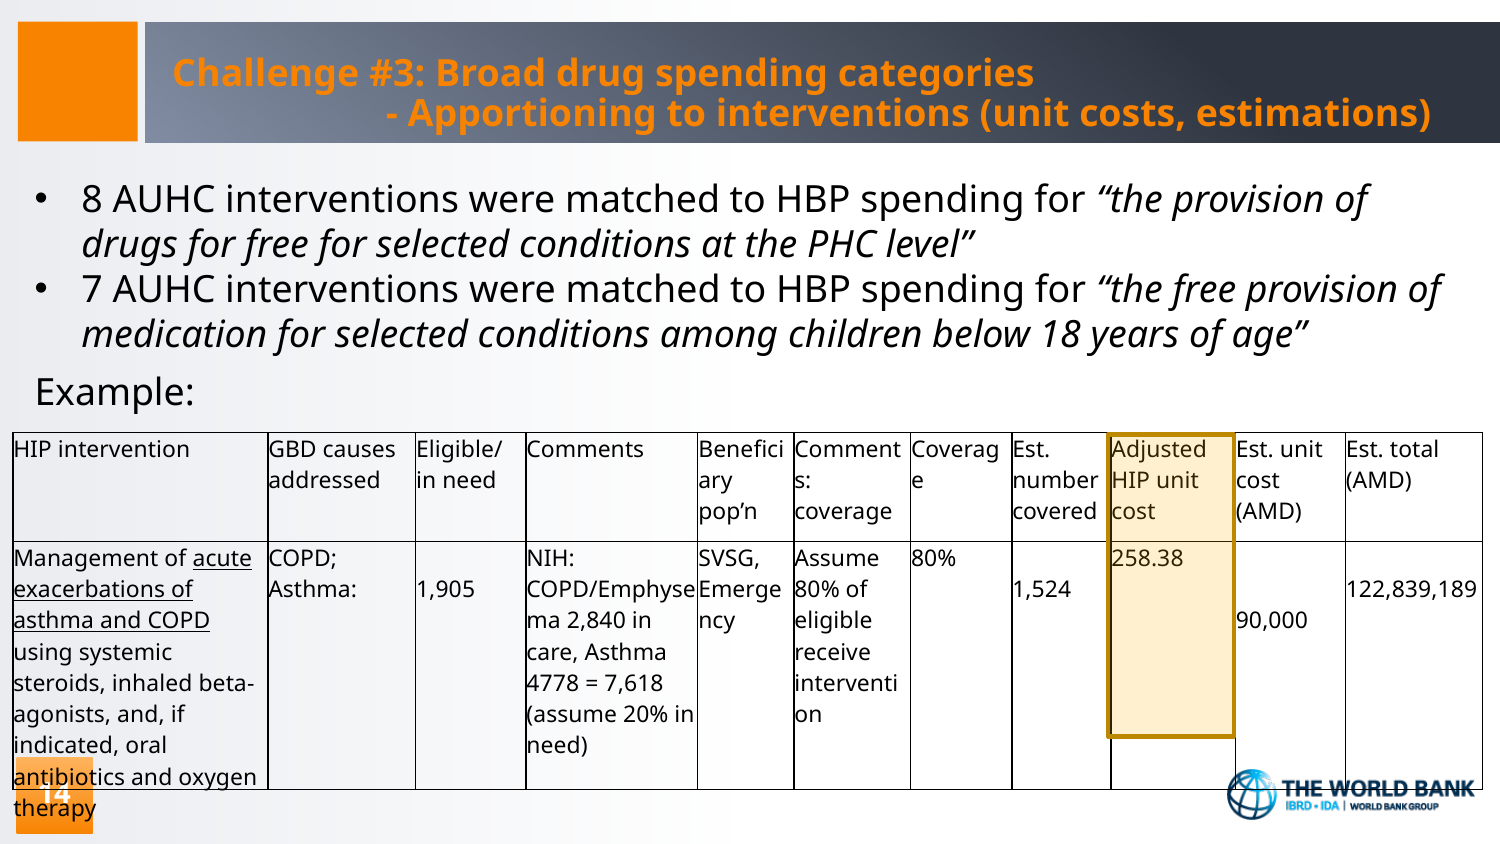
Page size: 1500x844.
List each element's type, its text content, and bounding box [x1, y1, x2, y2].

table_cell Assume 80% of eligible receive intervention [795, 542, 910, 789]
slide_number 14 [37, 790, 99, 816]
table_header Est. unit cost (AMD) [1236, 433, 1345, 541]
table_cell 90,000 [1236, 542, 1345, 789]
table_cell 122,839,189 [1346, 542, 1482, 789]
table_header GBD causes addressed [269, 433, 415, 541]
table_cell 80% [911, 542, 1011, 789]
table_header Comments [527, 433, 697, 541]
text_box 8 AUHC interventions were matched to HBP spending for “the provision of drugs for free for selected conditions at the PHC level” 7 AUHC interventions were matched to HBP spending for “the free provision of medication for selected conditions among children below 18 years of age” Example: [19, 167, 1483, 420]
text_box [1106, 432, 1236, 739]
table_cell NIH: COPD/Emphysema 2,840 in care, Asthma 4778 = 7,618 (assume 20% in need) [527, 542, 697, 789]
title Challenge #3: Broad drug spending categories - Apportioning to interventions (unit costs, estimations) [172, 30, 1494, 136]
table_cell 1,905 [416, 542, 525, 789]
table_header HIP intervention [14, 433, 267, 541]
table_cell SVSG, Emergency [698, 542, 793, 789]
picture [1227, 790, 1475, 820]
table_header Comments: coverage [795, 433, 910, 541]
table_header Beneficiary pop’n [698, 433, 793, 541]
table_header Est. number covered [1013, 433, 1106, 541]
table_cell COPD; Asthma: [269, 542, 415, 789]
table_header Est. total (AMD) [1346, 433, 1482, 541]
table_header Eligible/ in need [416, 433, 525, 541]
table_header Coverage [911, 433, 1011, 541]
table_cell Management of acute exacerbations of asthma and COPD using systemic steroids, inhaled beta-agonists, and, if indicated, oral antibiotics and oxygen therapy [14, 542, 267, 789]
table_cell 1,524 [1013, 542, 1110, 789]
table_cell 258.38 [1112, 739, 1235, 789]
